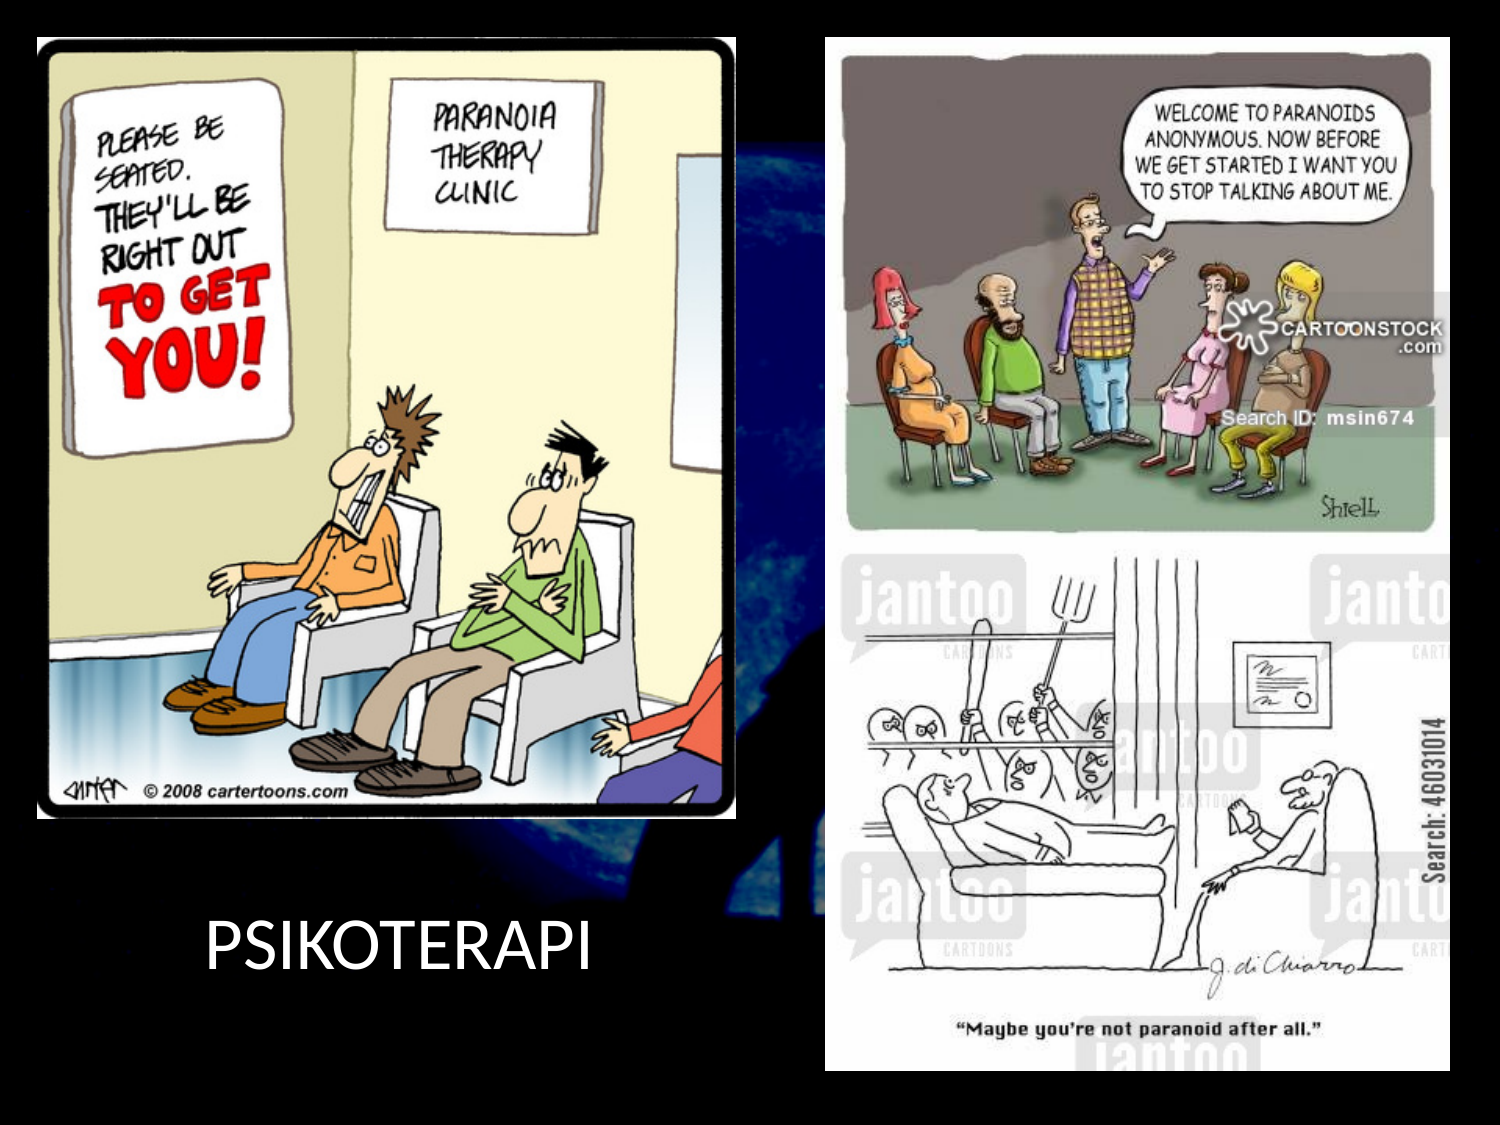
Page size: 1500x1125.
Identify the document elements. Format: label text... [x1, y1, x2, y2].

text_box PSIKOTERAPI [189, 887, 610, 993]
picture [0, 0, 1500, 1125]
